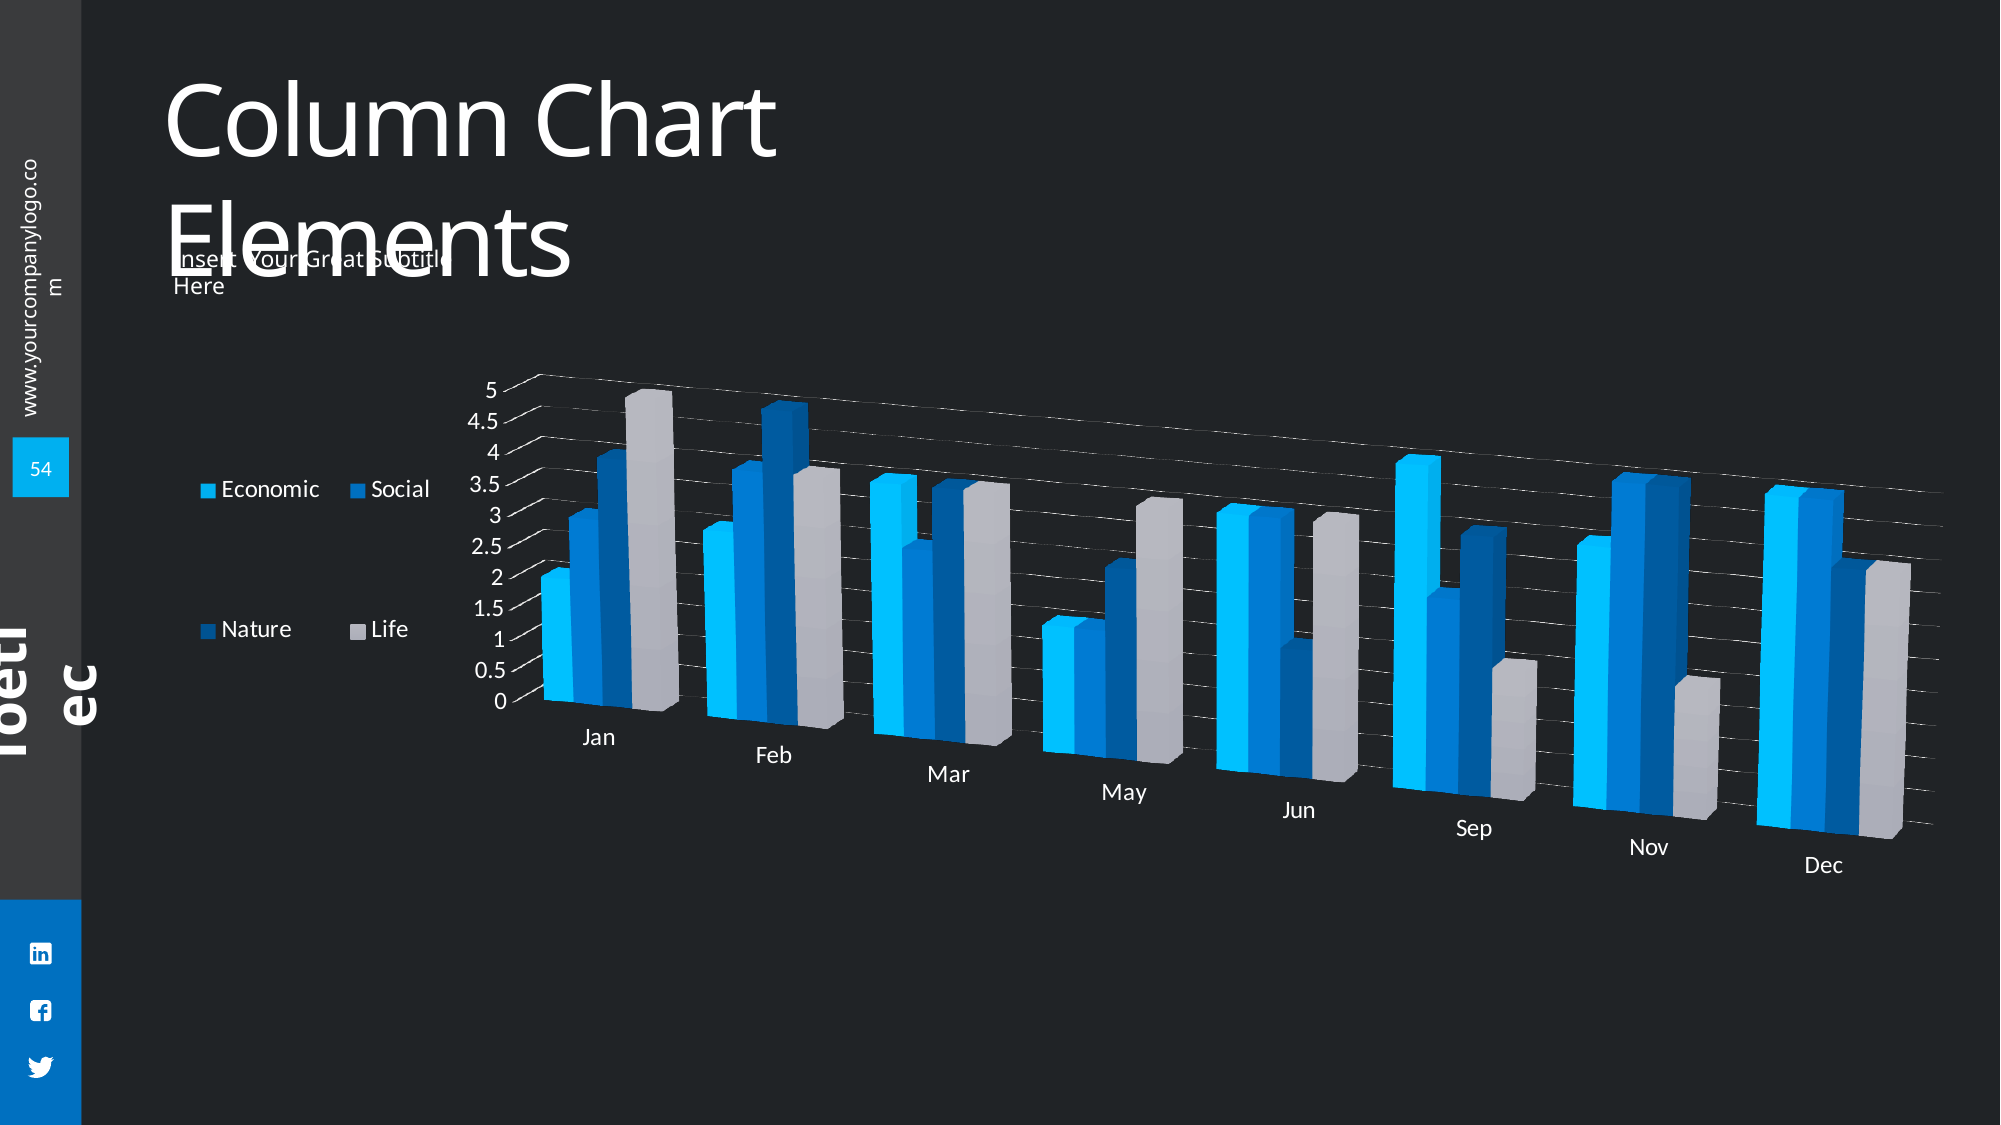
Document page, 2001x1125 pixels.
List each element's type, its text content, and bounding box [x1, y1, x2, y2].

chart [162, 347, 2000, 915]
text_box Column Chart Elements [147, 116, 987, 236]
slide_number 54 [12, 437, 69, 498]
text_box Insert Your Great Subtitle Here [158, 237, 512, 307]
